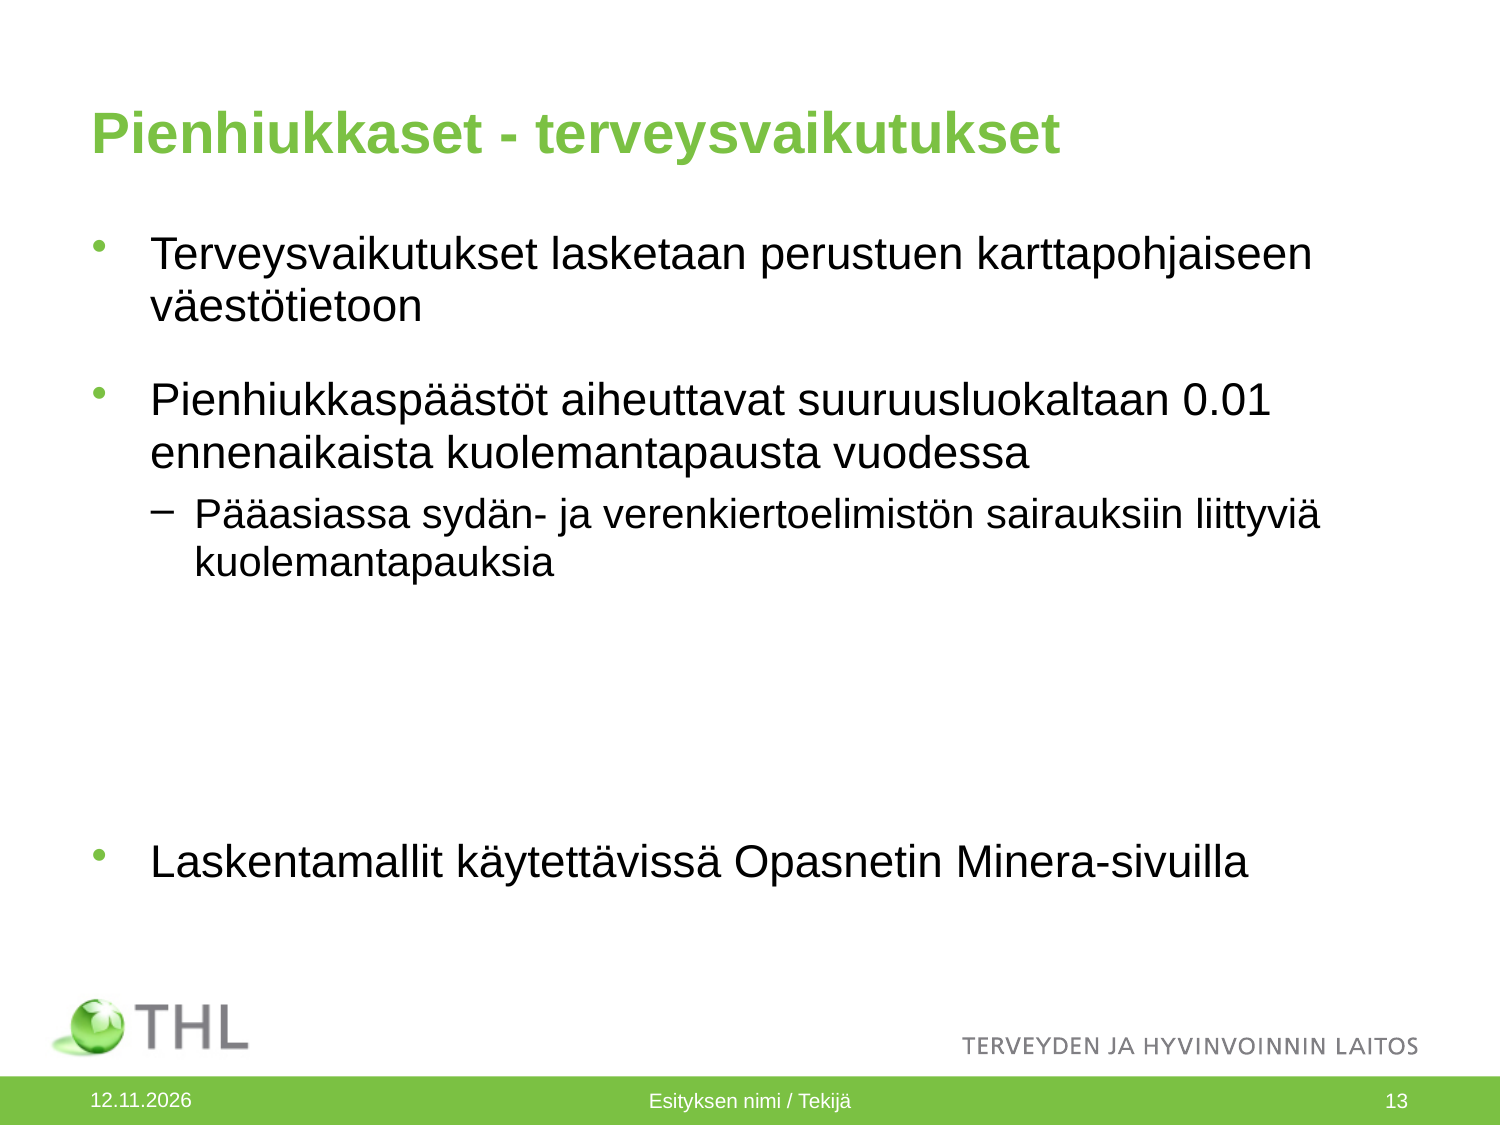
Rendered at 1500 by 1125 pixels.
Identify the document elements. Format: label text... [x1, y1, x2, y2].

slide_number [74, 1080, 255, 1118]
title Pienhiukkaset - terveysvaikutukset [76, 66, 1424, 173]
picture [24, 983, 275, 1067]
footer Esityksen nimi / Tekijä [253, 1082, 1245, 1118]
slide_number 13 [1245, 1082, 1424, 1118]
list Terveysvaikutukset lasketaan perustuen karttapohjaiseen väestötietoon Pienhiukkaspäästöt aiheuttavat suuruusluokaltaan 0.01 ennenaikaista kuolemantapausta vuodessa Pääasiassa sydän- ja verenkiertoelimistön sairauksiin liittyviä kuolemantapauksia Laskentamallit käytettävissä Opasnetin Minera-sivuilla [76, 219, 1426, 977]
